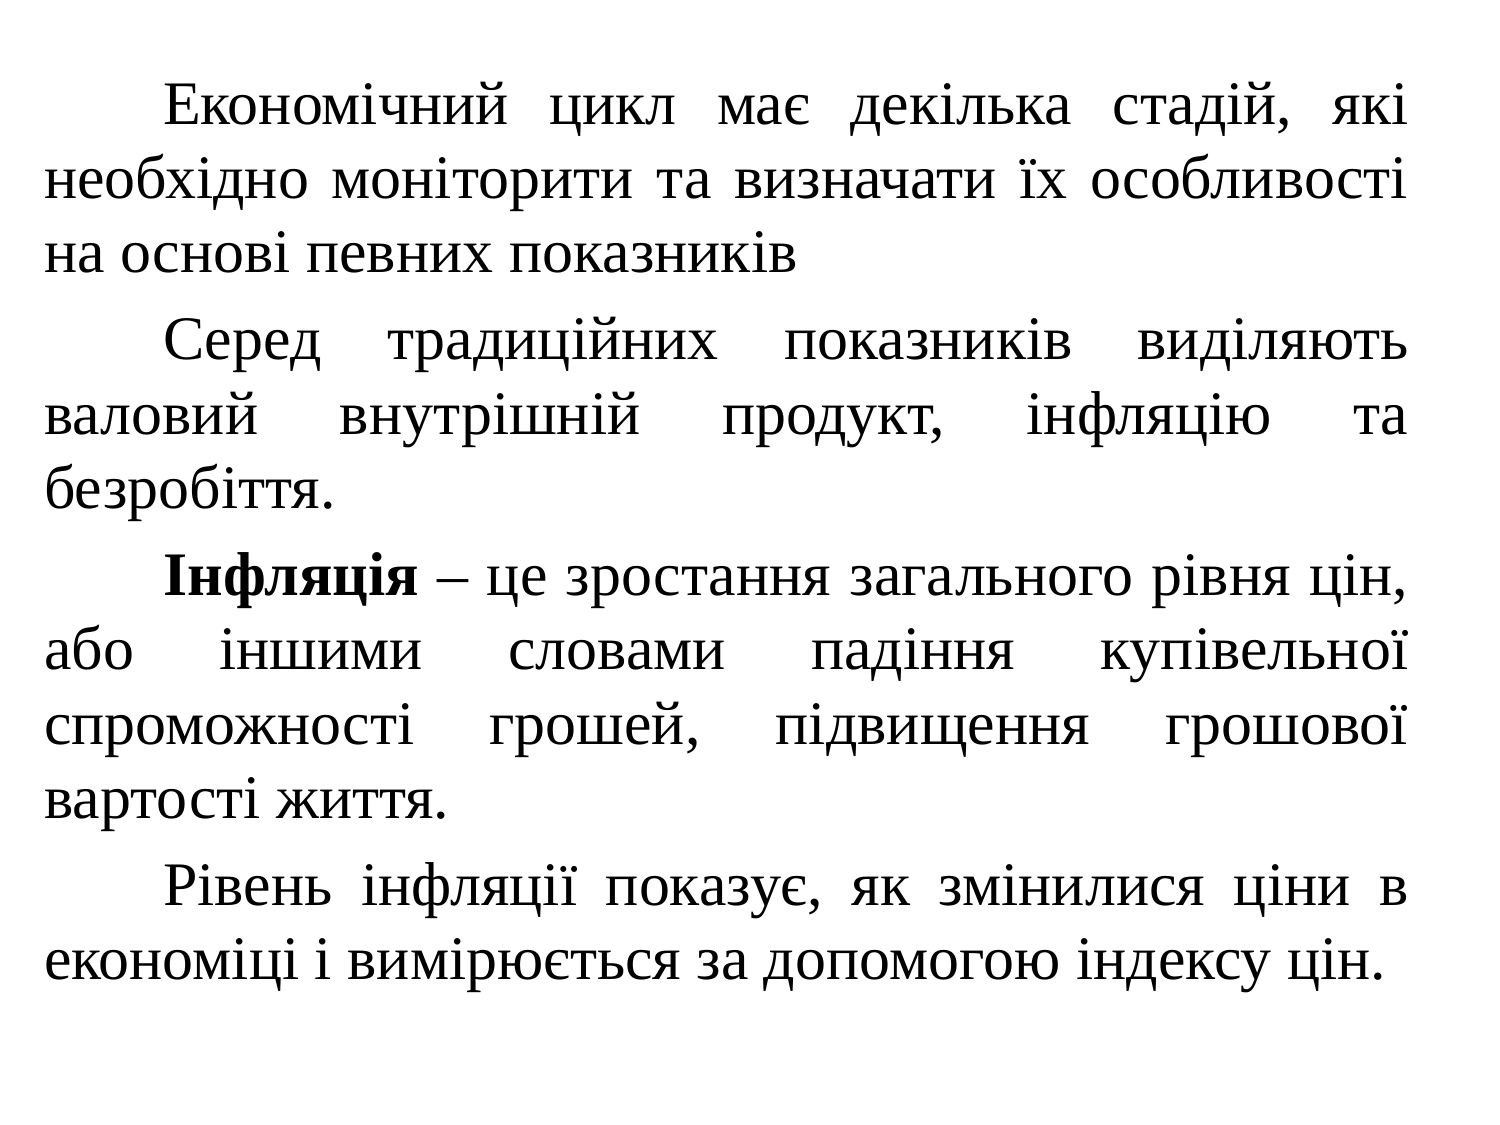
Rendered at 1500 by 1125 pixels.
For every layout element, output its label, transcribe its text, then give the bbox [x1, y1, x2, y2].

list Економічний цикл має декілька стадій, які необхідно моніторити та визначати їх особливості на основі певних показників Серед традиційних показників виділяють валовий внутрішній продукт, інфляцію та безробіття. Інфляція – це зростання загального рівня цін, або іншими словами падіння купівельної спроможності грошей, підвищення грошової вартості життя. Рівень інфляції показує, як змінилися ціни в економіці і вимірюється за допомогою індексу цін. [29, 54, 1425, 1005]
